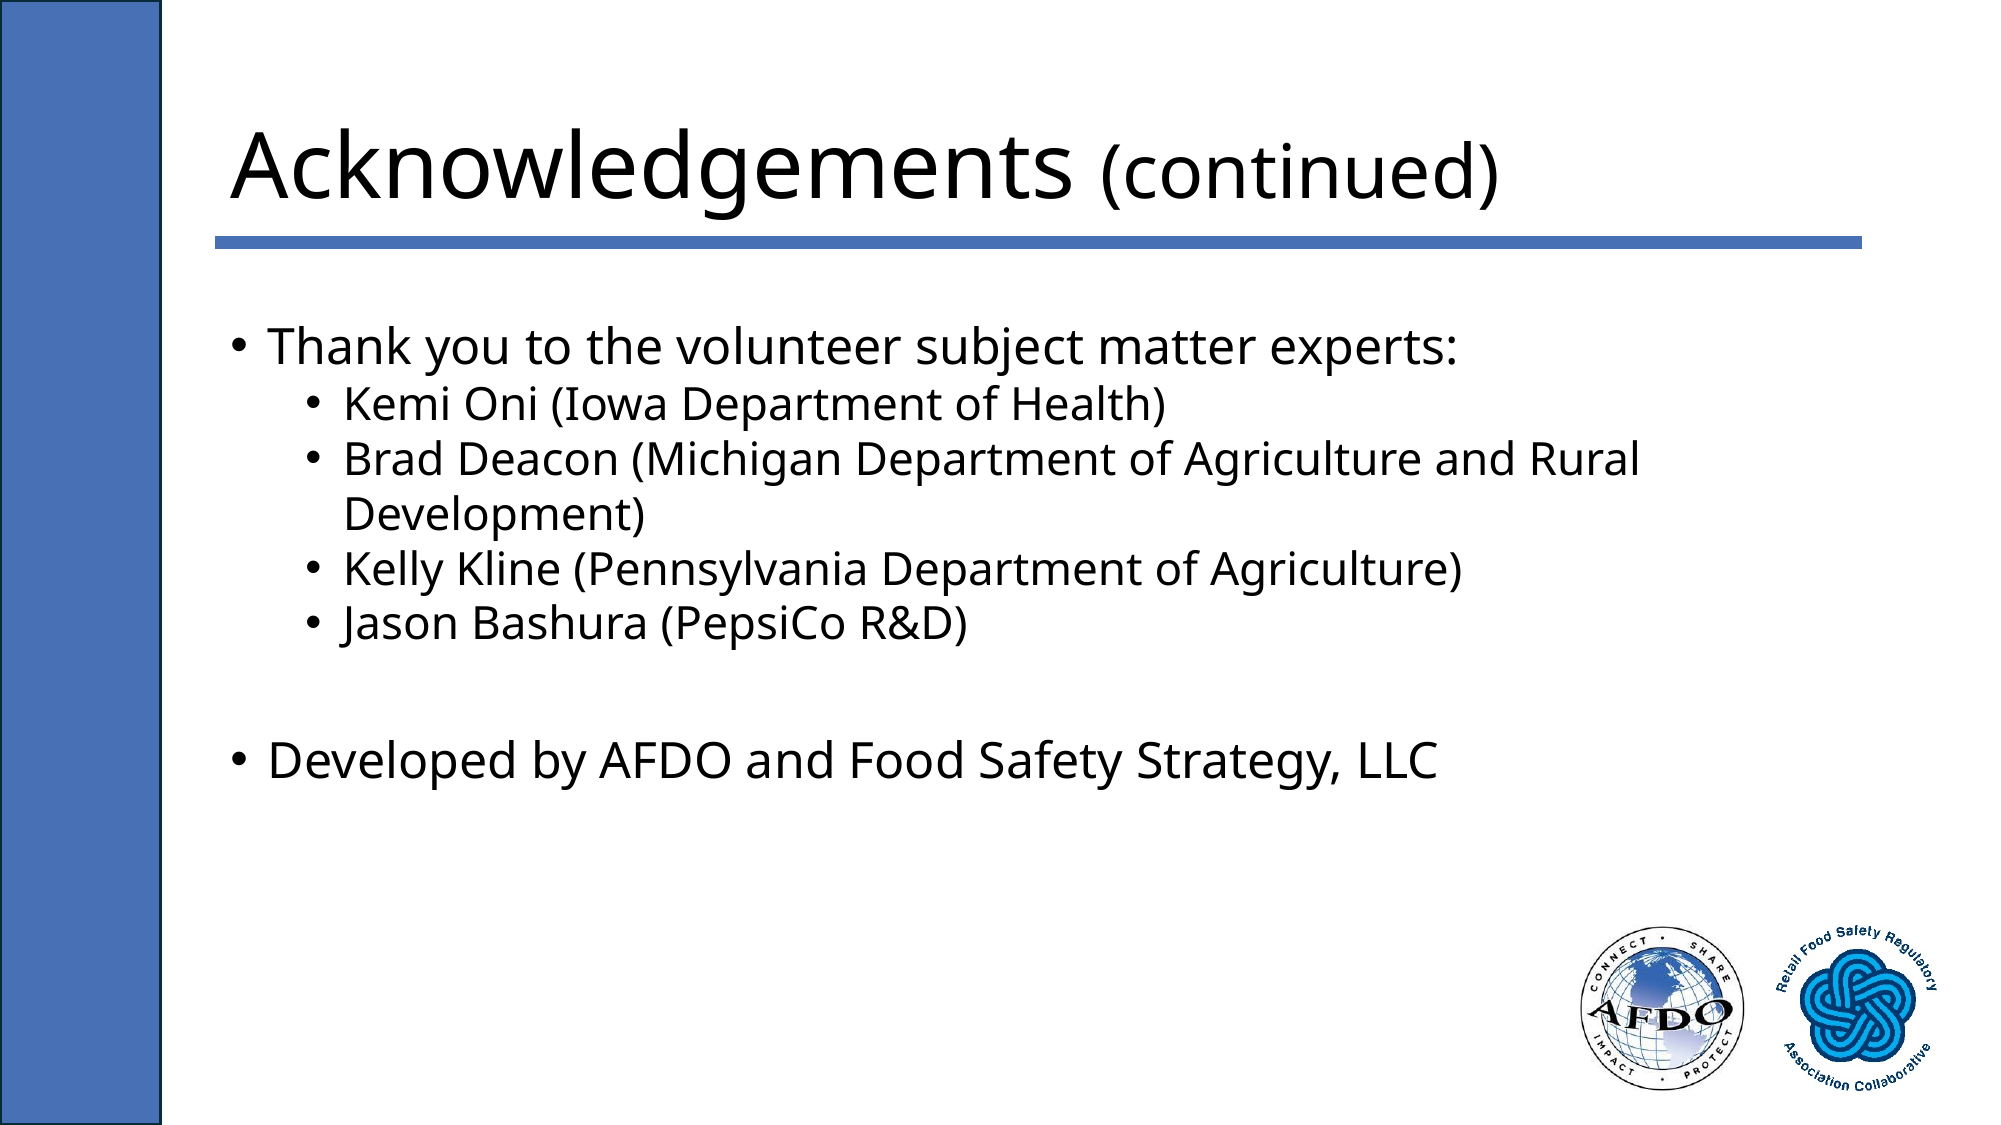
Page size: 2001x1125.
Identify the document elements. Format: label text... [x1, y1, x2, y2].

list Thank you to the volunteer subject matter experts: Kemi Oni (Iowa Department of Health) Brad Deacon (Michigan Department of Agriculture and Rural Development) Kelly Kline (Pennsylvania Department of Agriculture) Jason Bashura (PepsiCo R&D) Developed by AFDO and Food Safety Strategy, LLC [215, 306, 1863, 960]
picture [1776, 925, 1937, 1091]
title Acknowledgements (continued) [215, 110, 1863, 227]
picture [1579, 960, 1745, 1091]
